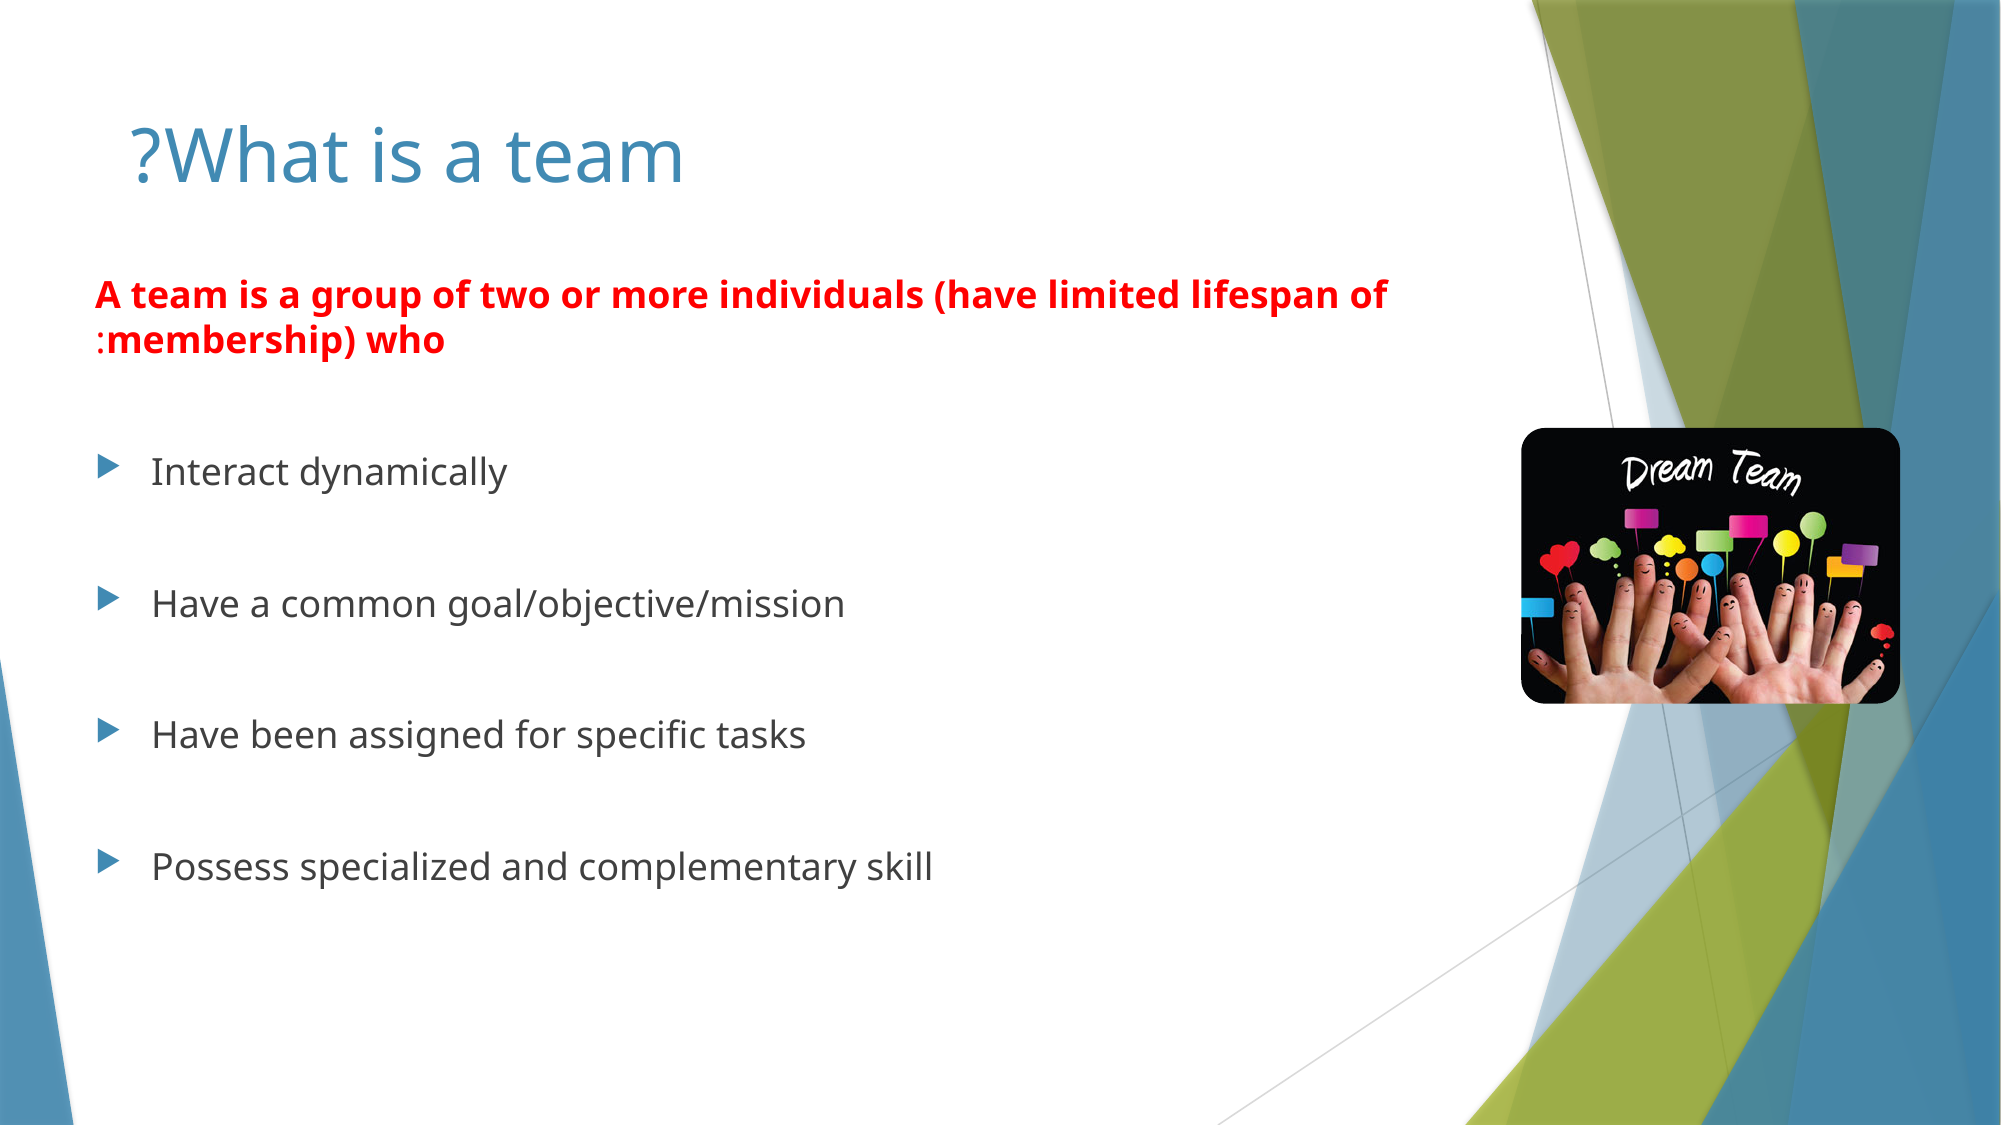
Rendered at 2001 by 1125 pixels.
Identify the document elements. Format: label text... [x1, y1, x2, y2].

list A team is a group of two or more individuals (have limited lifespan of membership) who: Interact dynamically Have a common goal/objective/mission Have been assigned for specific tasks Possess specialized and complementary skill [80, 263, 1491, 901]
picture [1520, 427, 1901, 705]
title What is a team? [111, 99, 1522, 317]
